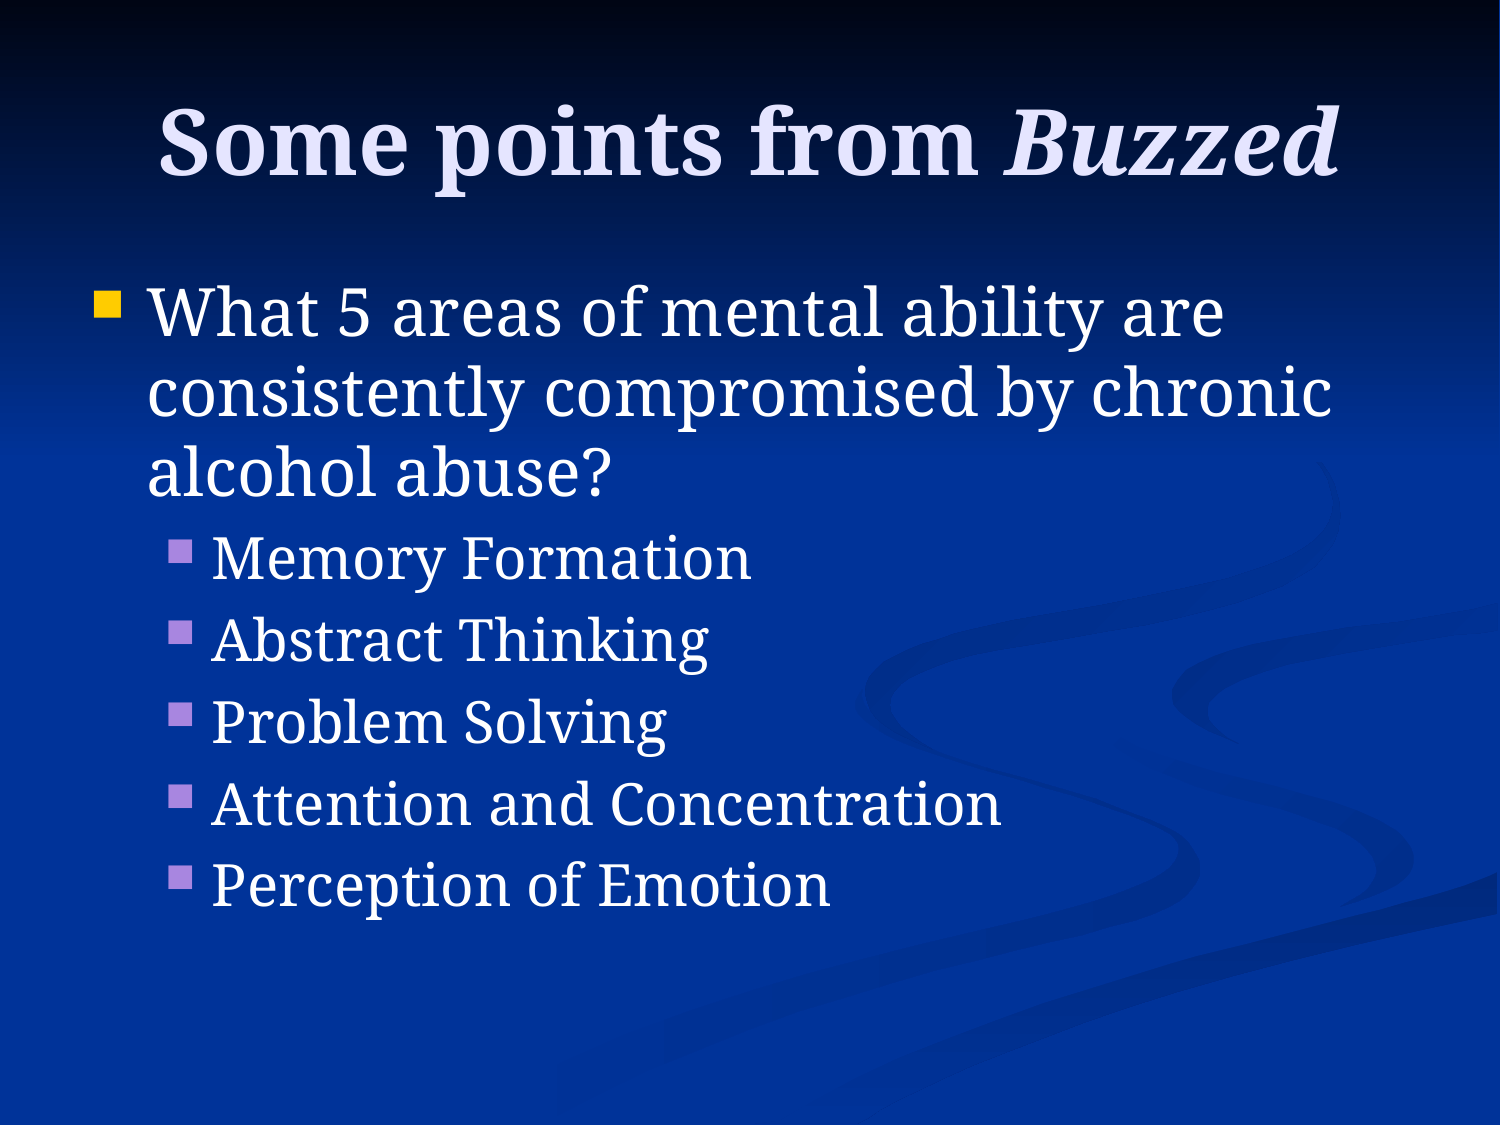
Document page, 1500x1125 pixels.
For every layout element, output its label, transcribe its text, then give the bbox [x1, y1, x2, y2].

list What 5 areas of mental ability are consistently compromised by chronic alcohol abuse? Memory Formation Abstract Thinking Problem Solving Attention and Concentration Perception of Emotion [74, 262, 1426, 1006]
title Some points from Buzzed [74, 44, 1426, 233]
